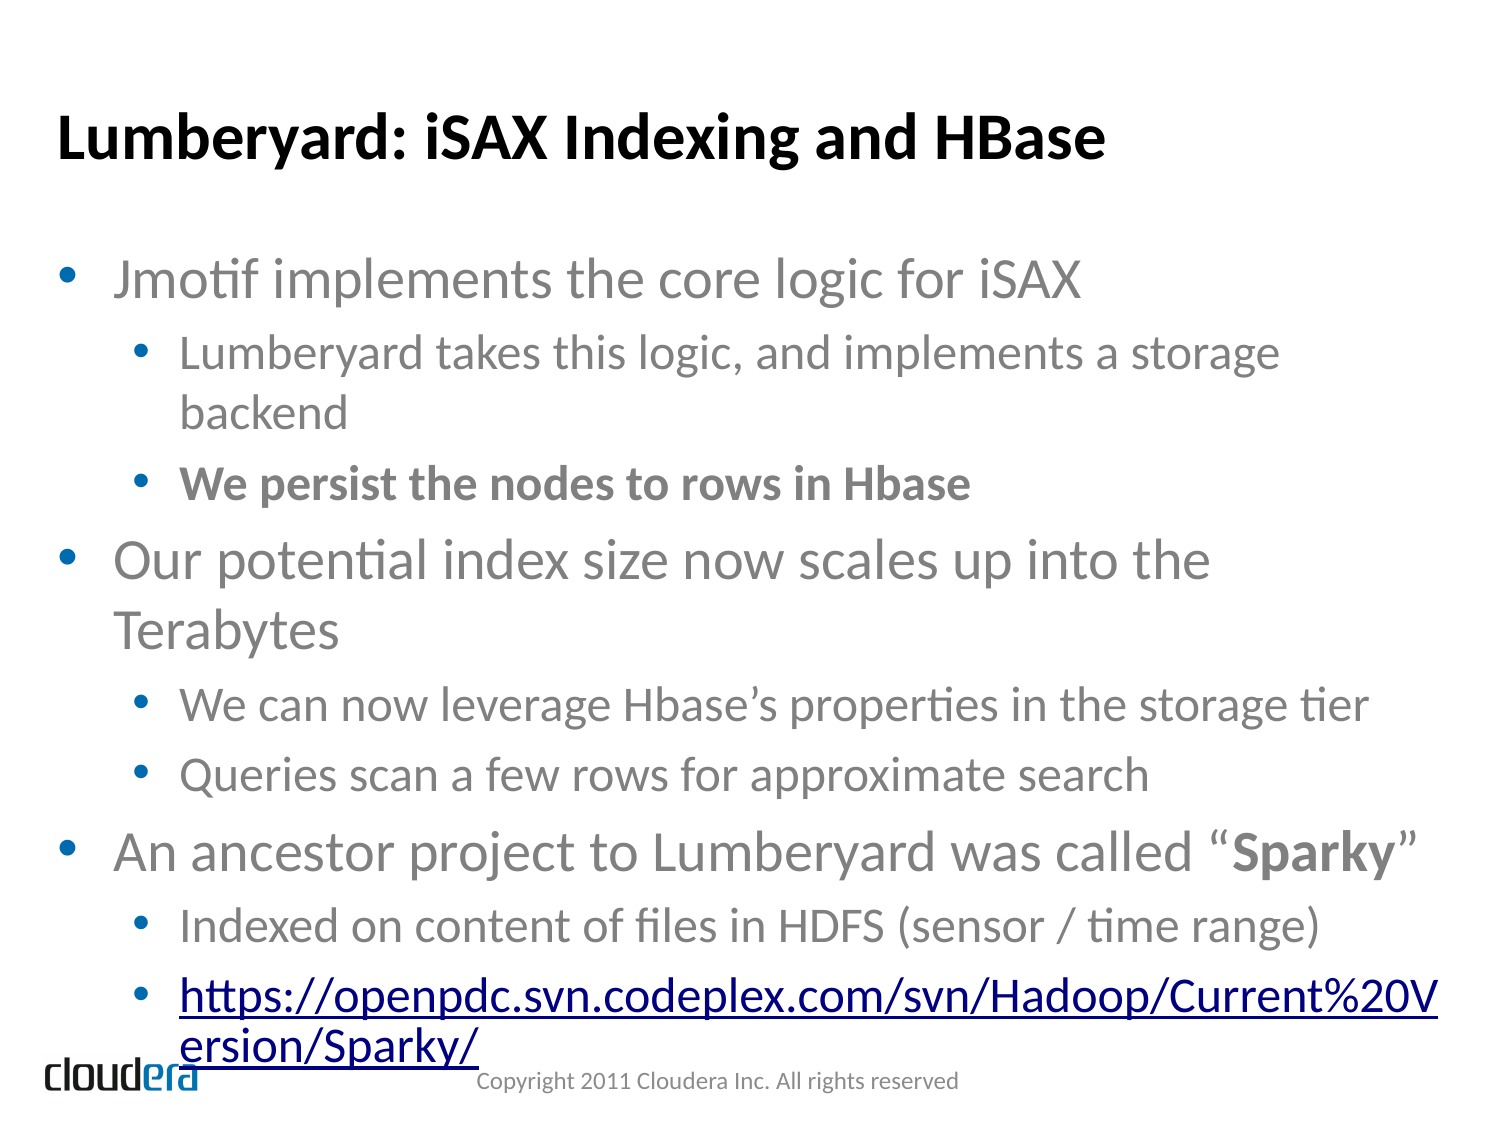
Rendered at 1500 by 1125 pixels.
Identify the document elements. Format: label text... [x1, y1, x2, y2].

picture [42, 1053, 199, 1094]
title Lumberyard: iSAX Indexing and HBase [42, 35, 1461, 232]
footer Copyright 2011 Cloudera Inc. All rights reserved [375, 1063, 1063, 1096]
list Jmotif implements the core logic for iSAX Lumberyard takes this logic, and implements a storage backend We persist the nodes to rows in Hbase Our potential index size now scales up into the Terabytes We can now leverage Hbase’s properties in the storage tier Queries scan a few rows for approximate search An ancestor project to Lumberyard was called “Sparky” Indexed on content of files in HDFS (sensor / time range) https://openpdc.svn.codeplex.com/svn/Hadoop/Current%20Version/Sparky/ [42, 232, 1461, 1043]
